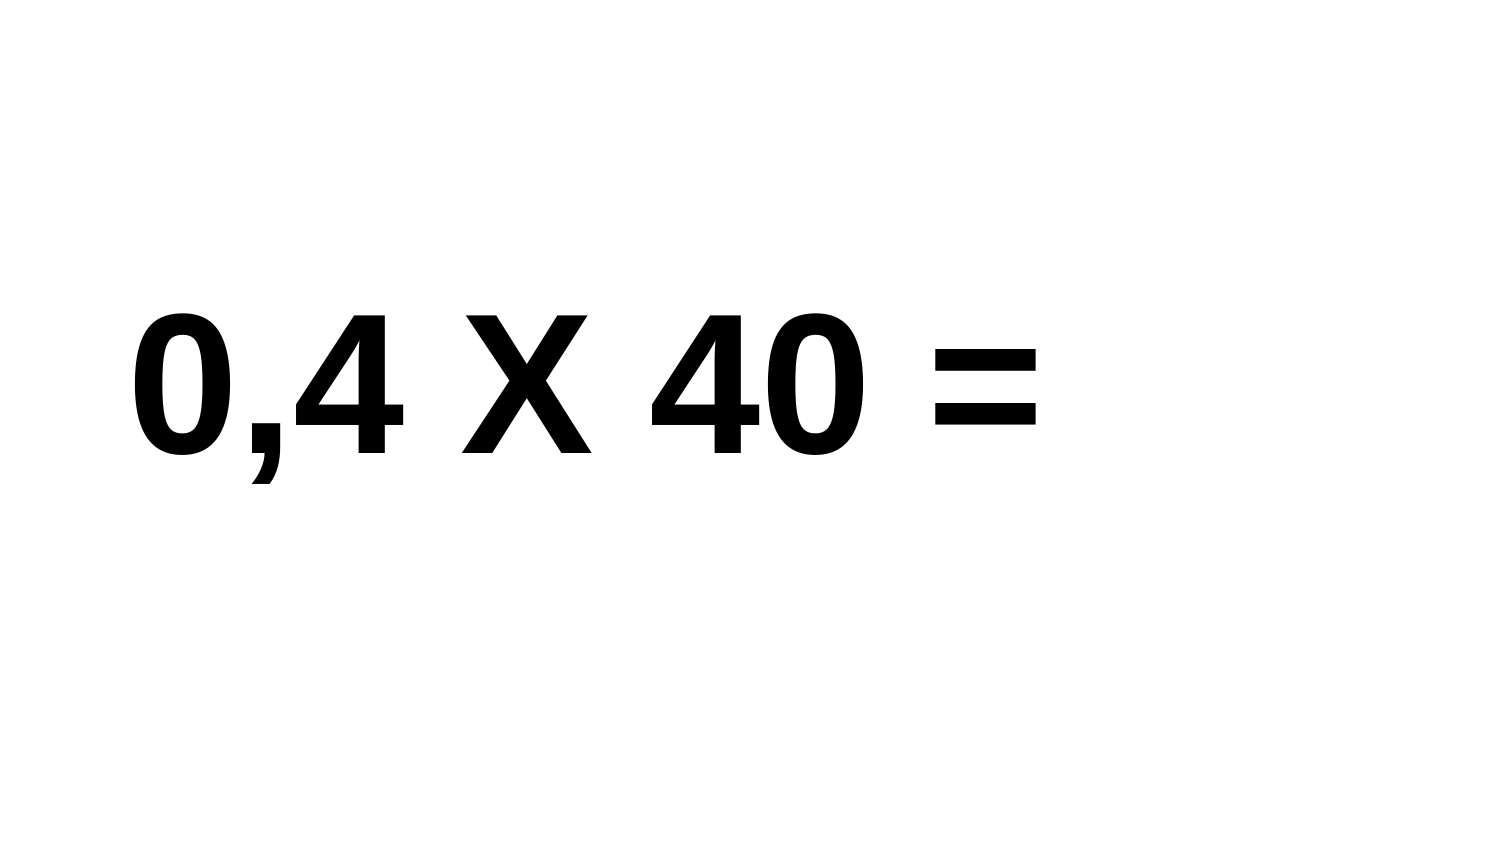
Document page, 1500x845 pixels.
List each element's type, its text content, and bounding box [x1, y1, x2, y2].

text_box 0,4 X 40 = [112, 318, 1388, 509]
